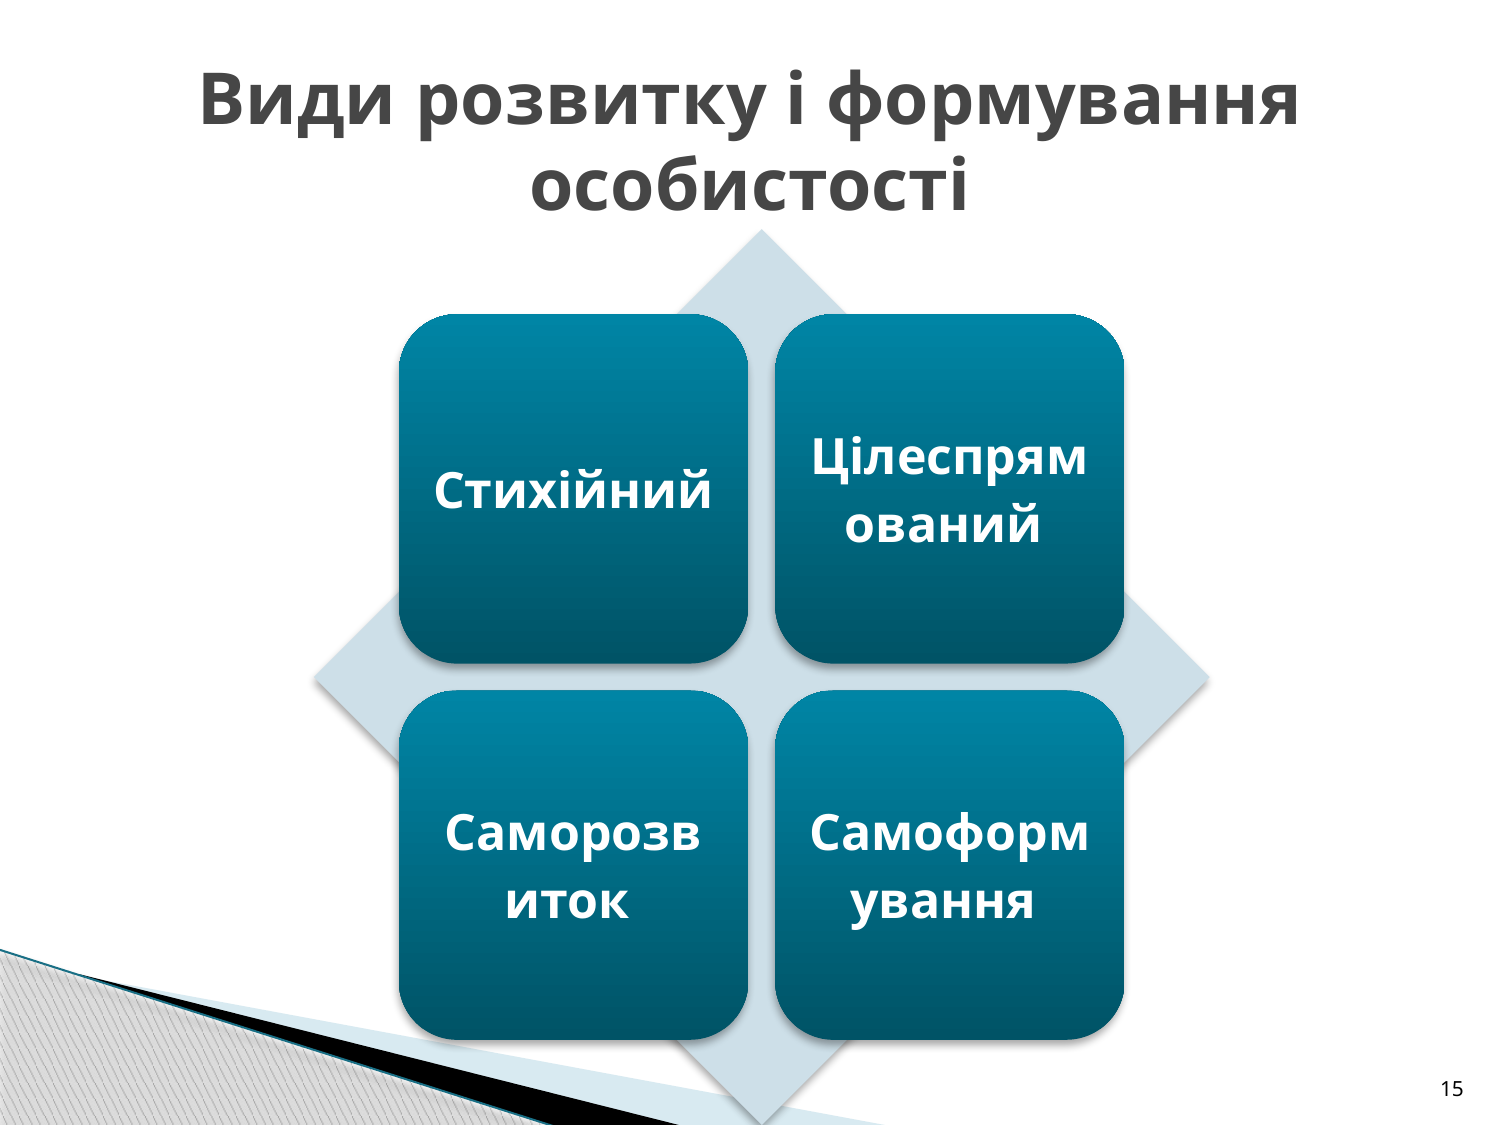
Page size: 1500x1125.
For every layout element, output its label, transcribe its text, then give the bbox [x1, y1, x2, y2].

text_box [41, 228, 1483, 1125]
title Види розвитку і формування особистості [75, 45, 1425, 228]
